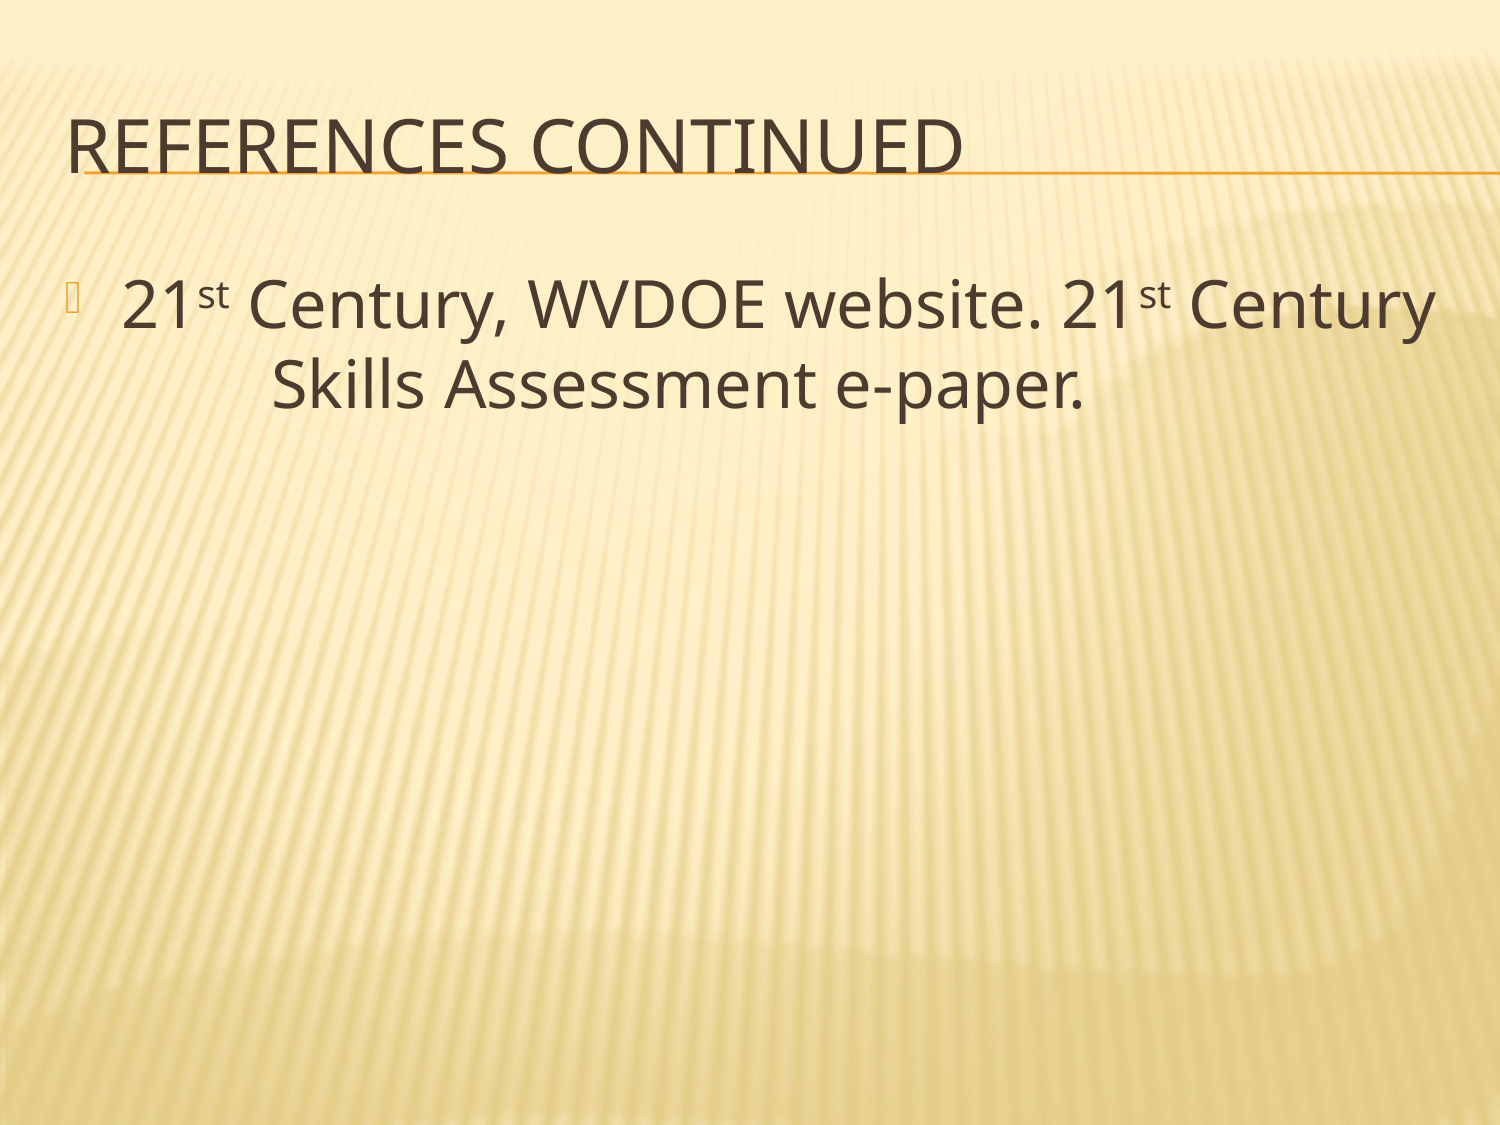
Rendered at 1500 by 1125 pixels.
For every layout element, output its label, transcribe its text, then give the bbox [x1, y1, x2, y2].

list 21st Century, WVDOE website. 21st Century Skills Assessment e-paper. [50, 254, 1475, 998]
title References continued [50, 75, 1475, 213]
